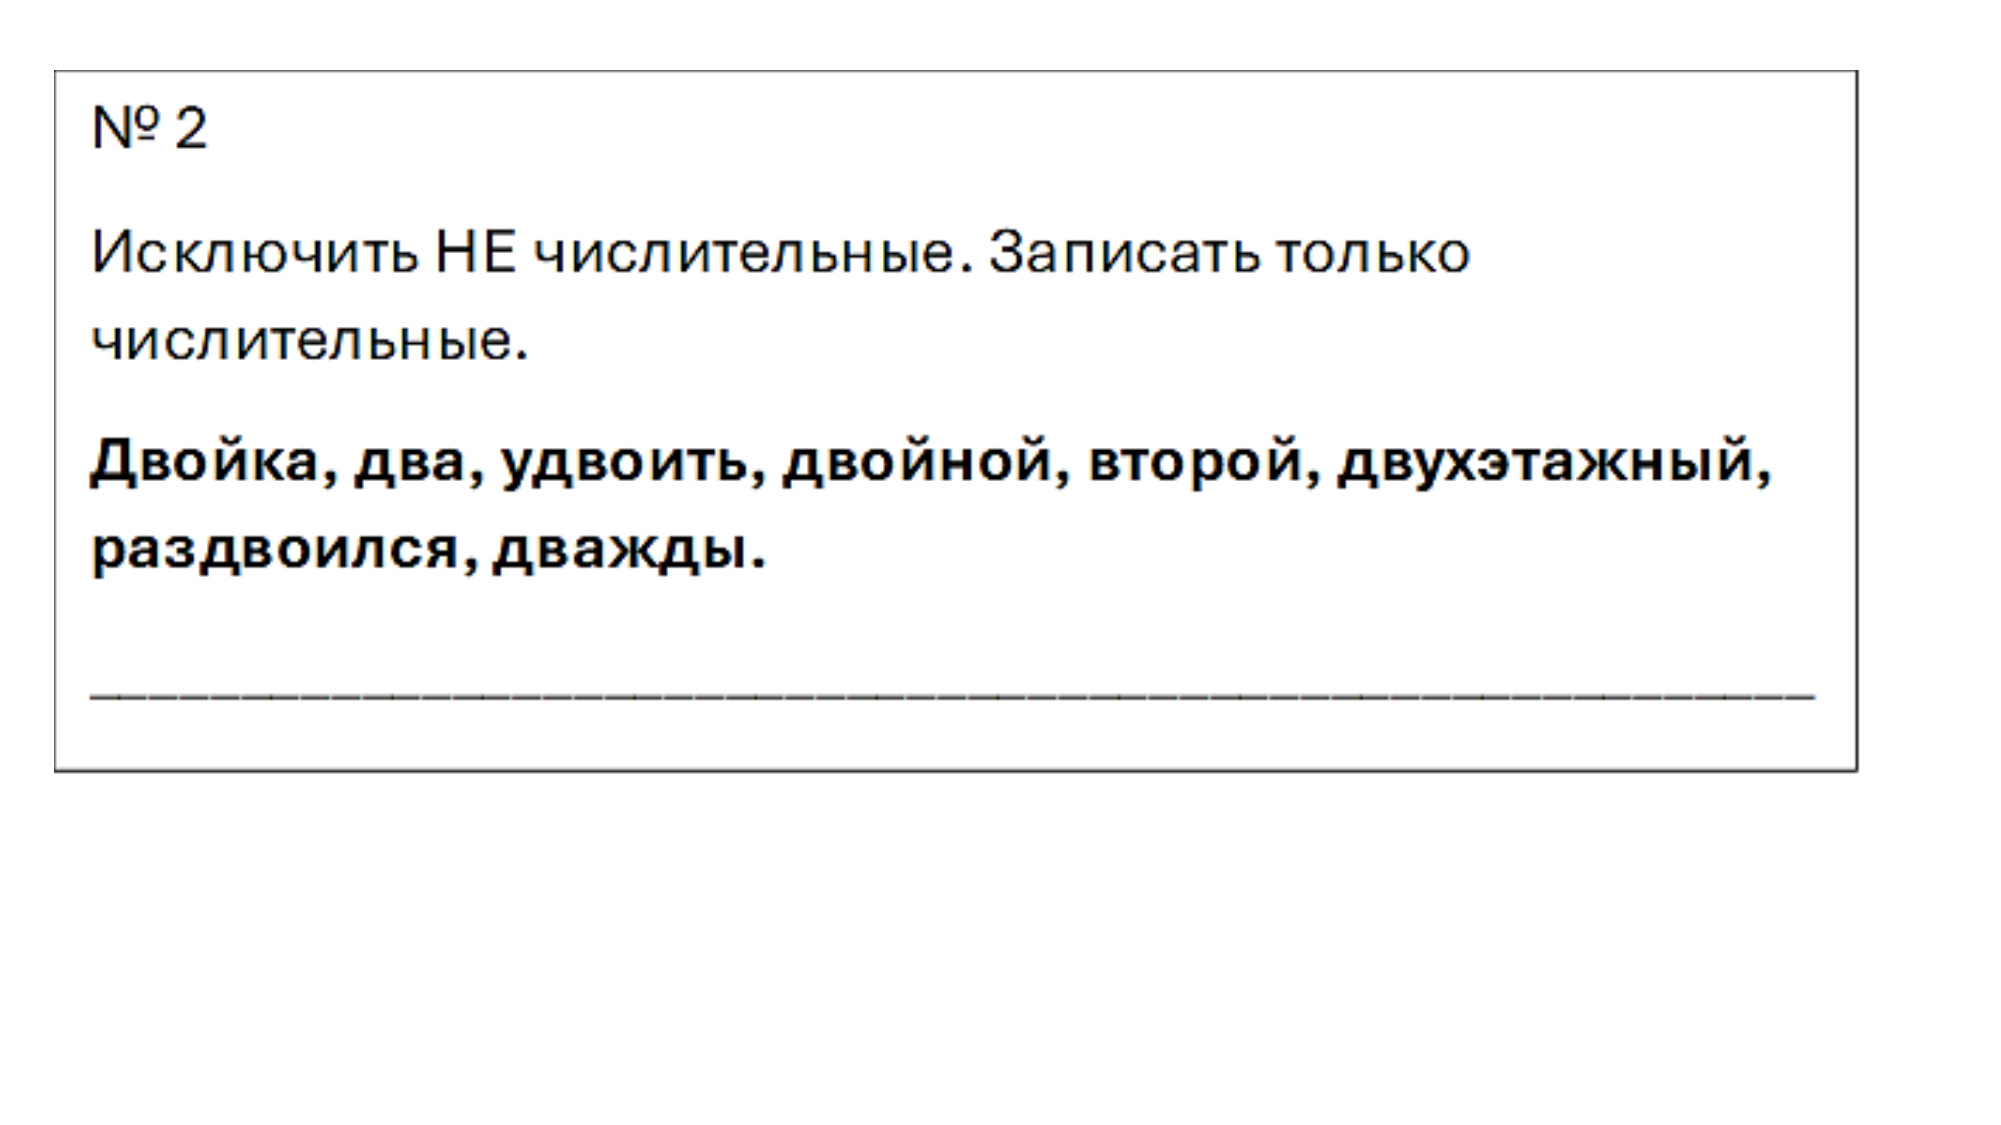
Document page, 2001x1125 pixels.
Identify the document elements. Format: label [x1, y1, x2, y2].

picture [54, 69, 1865, 786]
